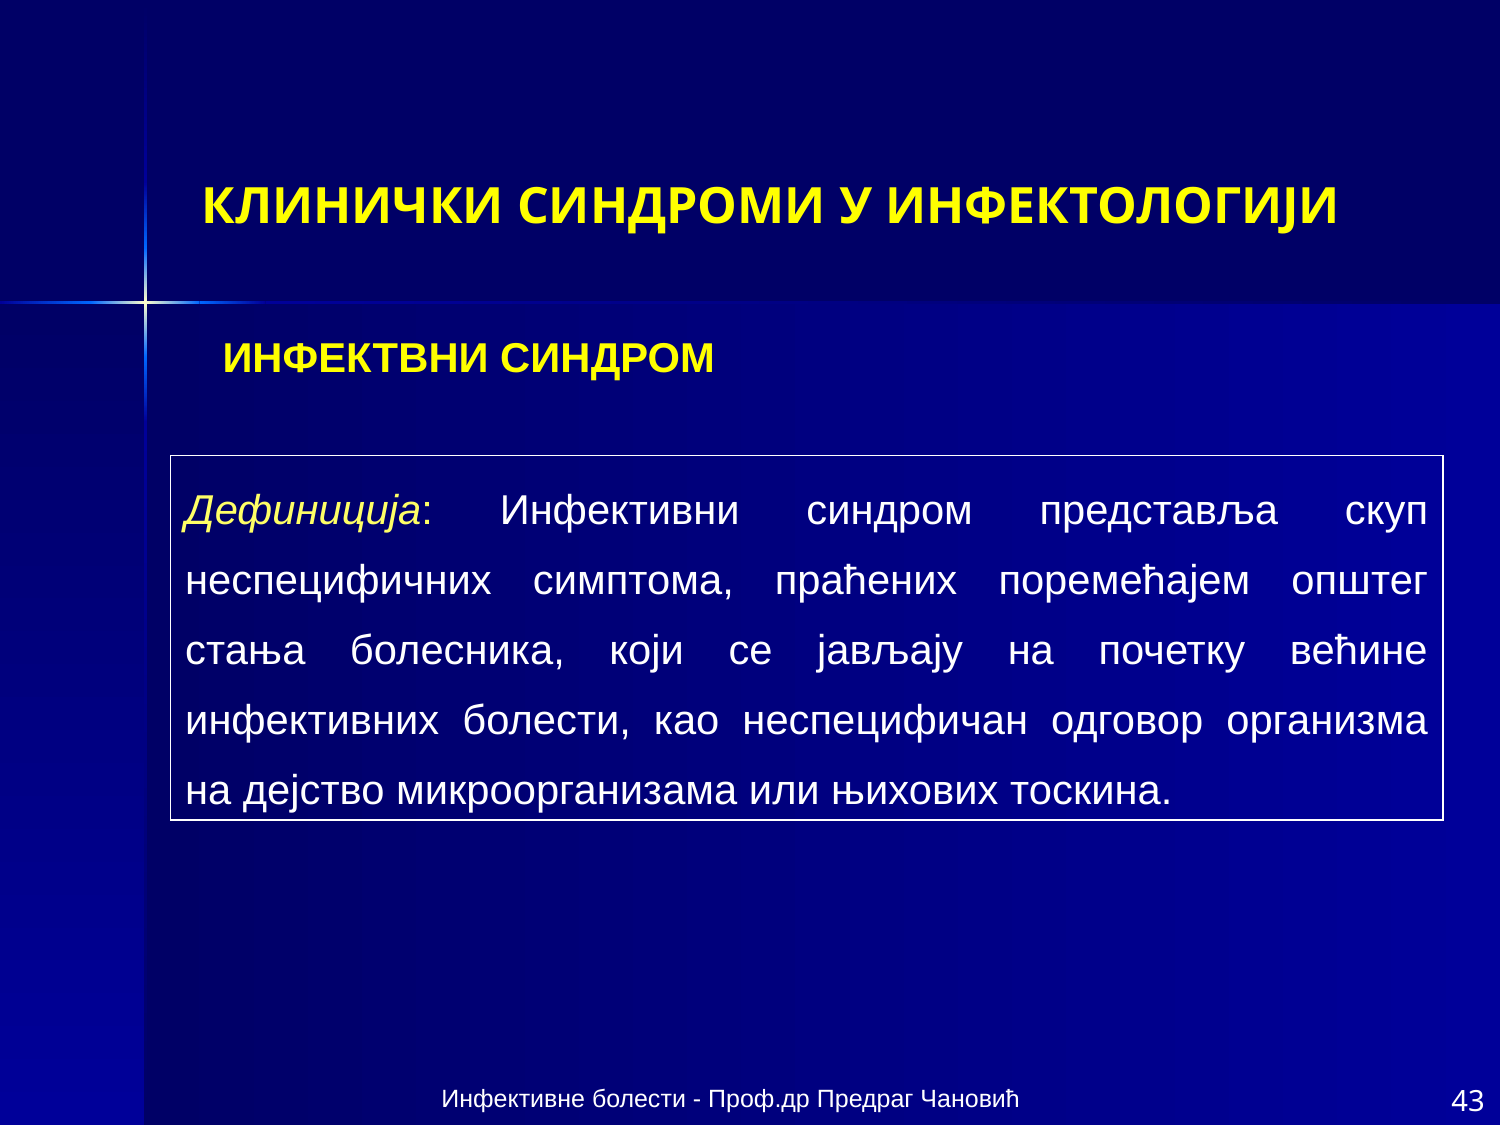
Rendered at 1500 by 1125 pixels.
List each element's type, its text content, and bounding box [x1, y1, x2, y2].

footer Инфективне болести - Проф.др Предраг Чановић [412, 1074, 1051, 1125]
text_box ИНФЕКТВНИ СИНДРОМ [207, 323, 742, 388]
text_box Дефиниција: Инфективни синдром представља скуп неспецифичних симптома, праћених поремећајем општег стања болесника, који се јављају на почетку већине инфективних болести, као неспецифичан одговор организма на дејство микроорганизама или њихових тоскина. [170, 455, 1443, 821]
text_box КЛИНИЧКИ СИНДРОМИ У ИНФЕКТОЛОГИЈИ [186, 165, 1369, 241]
slide_number 43 [1324, 1074, 1500, 1125]
